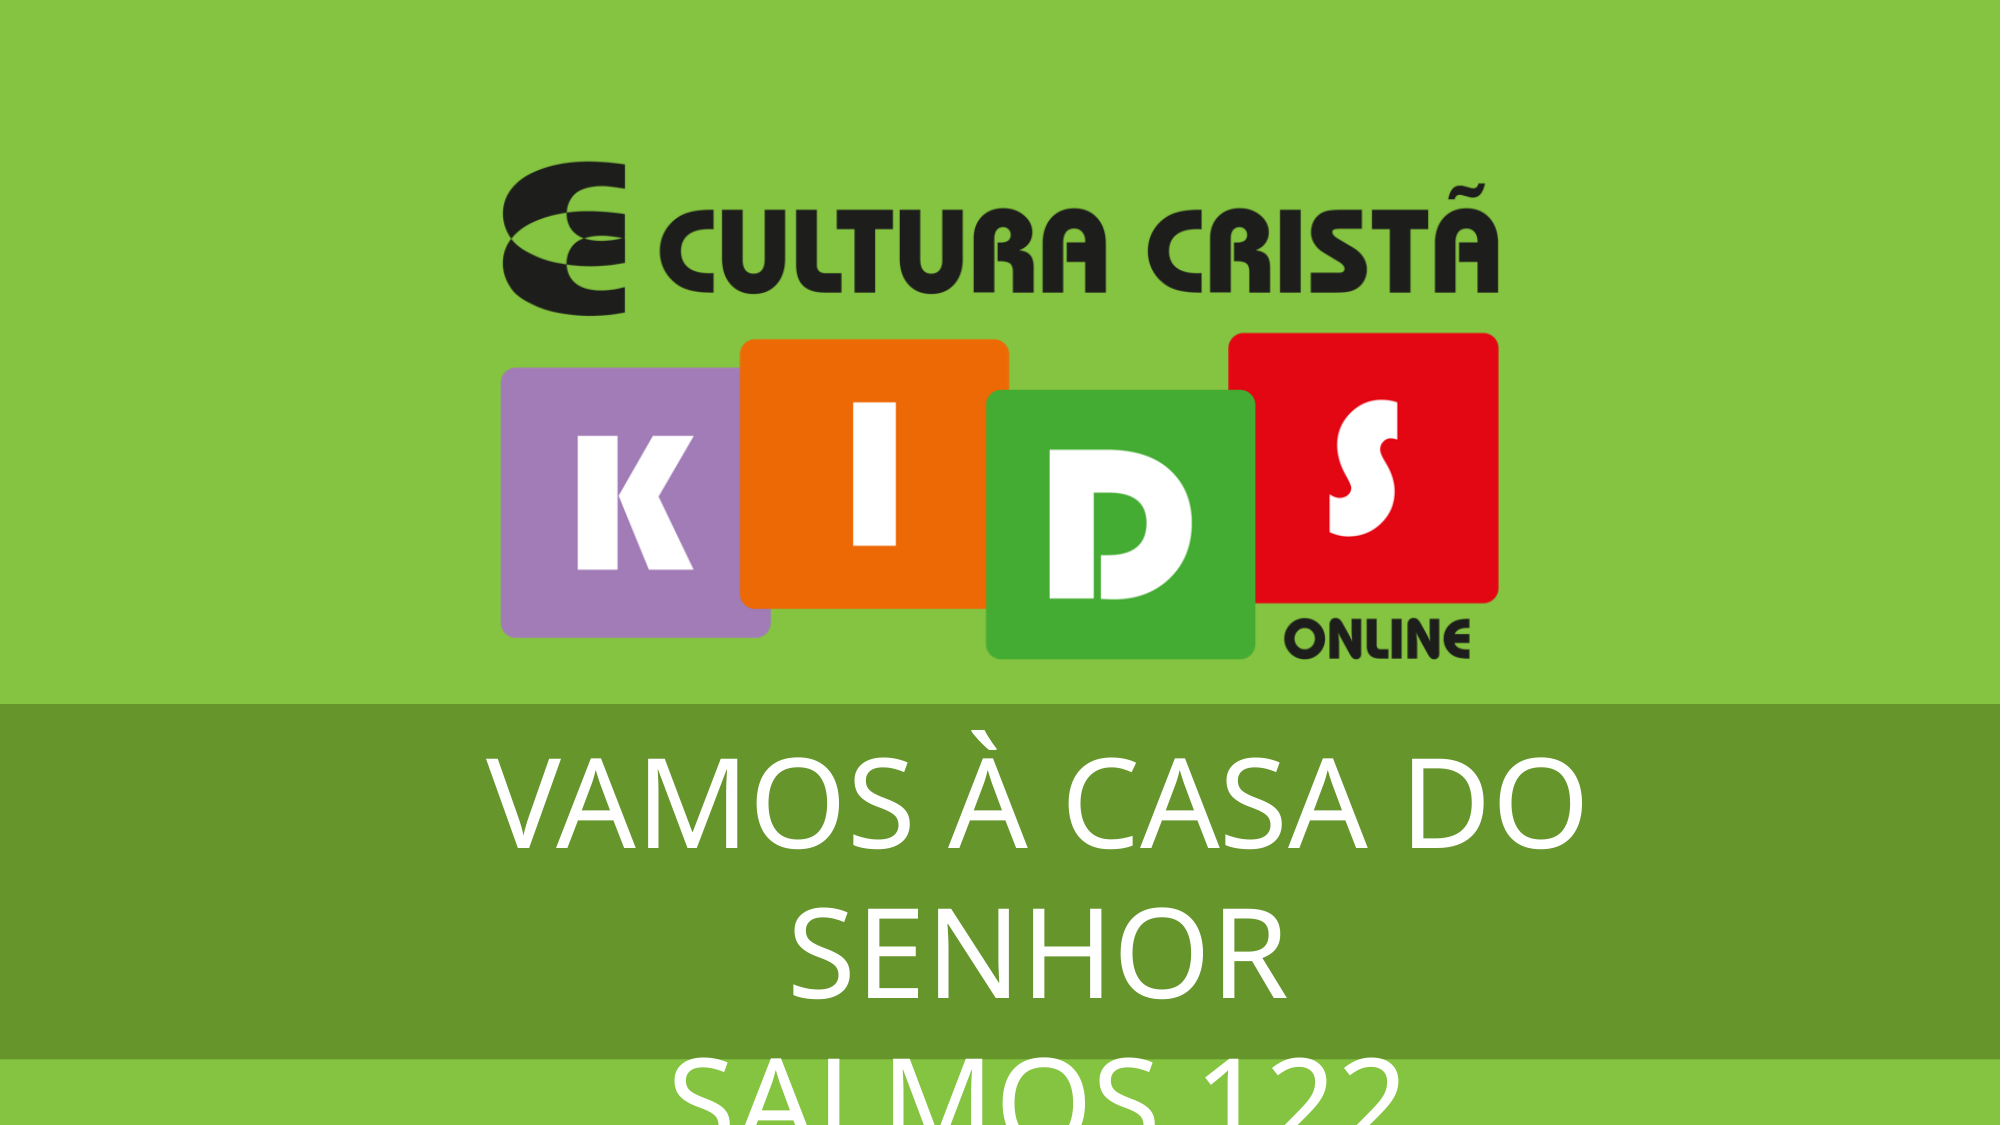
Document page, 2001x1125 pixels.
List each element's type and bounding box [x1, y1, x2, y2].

text_box [0, 0, 2000, 1125]
